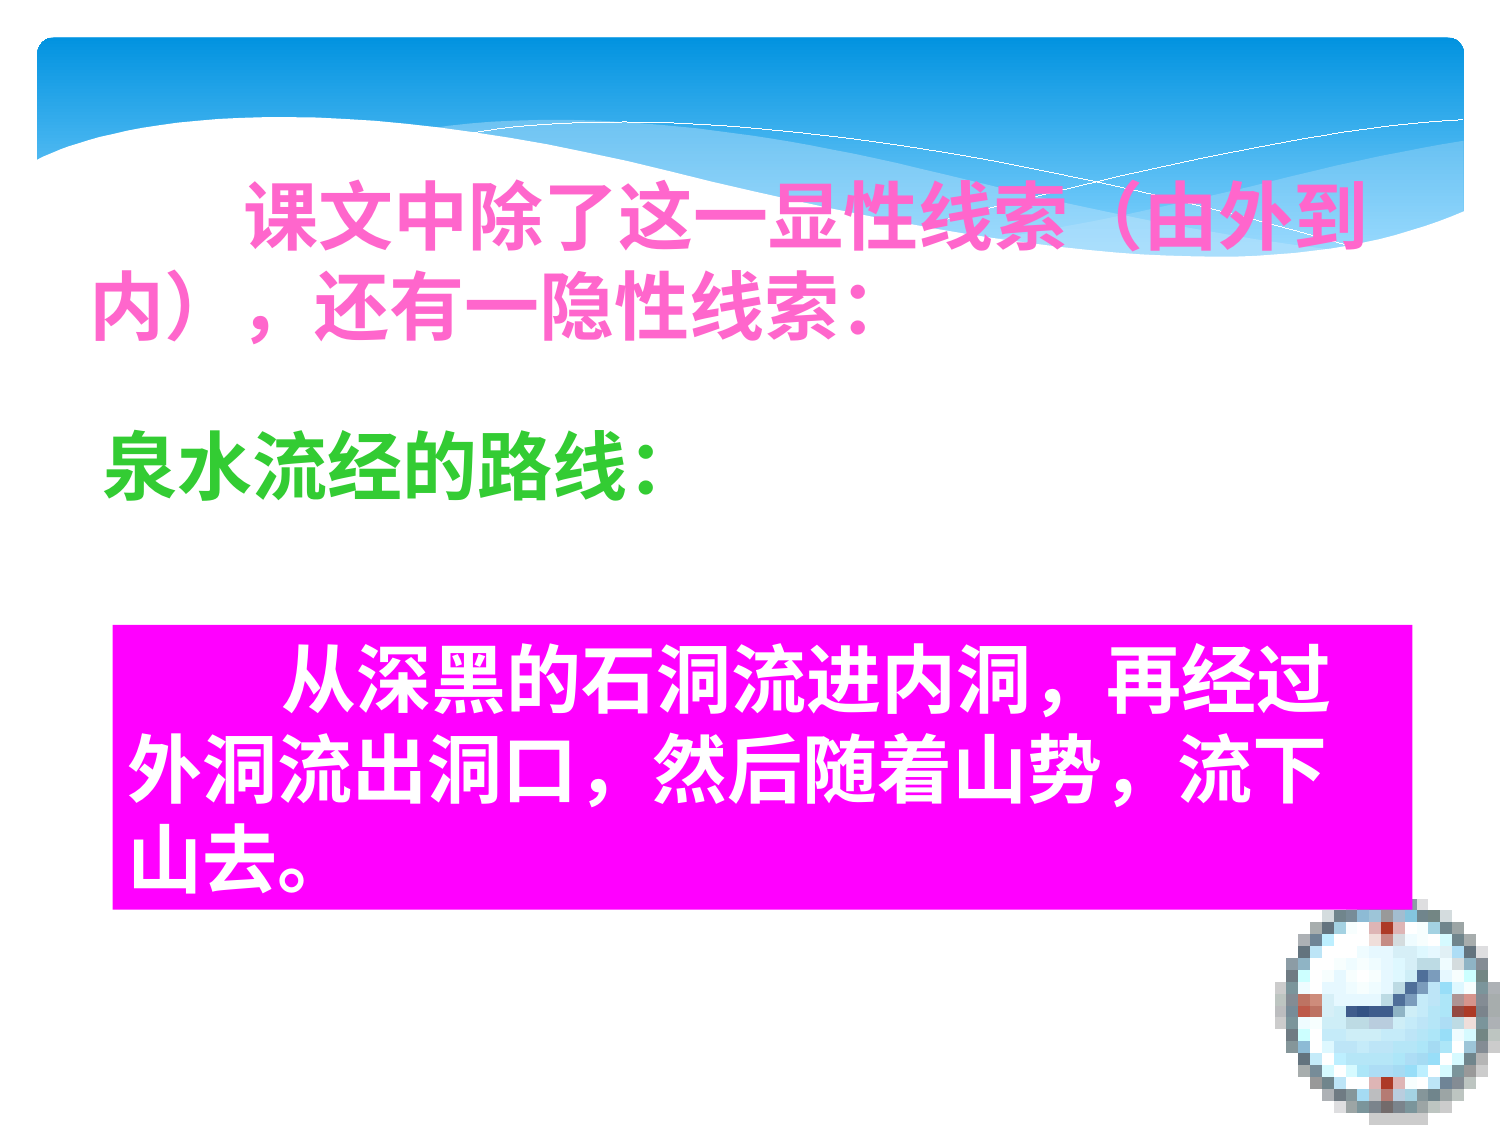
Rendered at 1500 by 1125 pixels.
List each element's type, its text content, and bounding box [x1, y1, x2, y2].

text_box 泉水流经的路线： [87, 412, 725, 518]
picture [1274, 899, 1500, 1125]
text_box 从深黑的石洞流进内洞，再经过外洞流出洞口，然后随着山势，流下山去。 [112, 624, 1413, 910]
text_box 课文中除了这一显性线索（由外到内），还有一隐性线索： [75, 162, 1450, 358]
